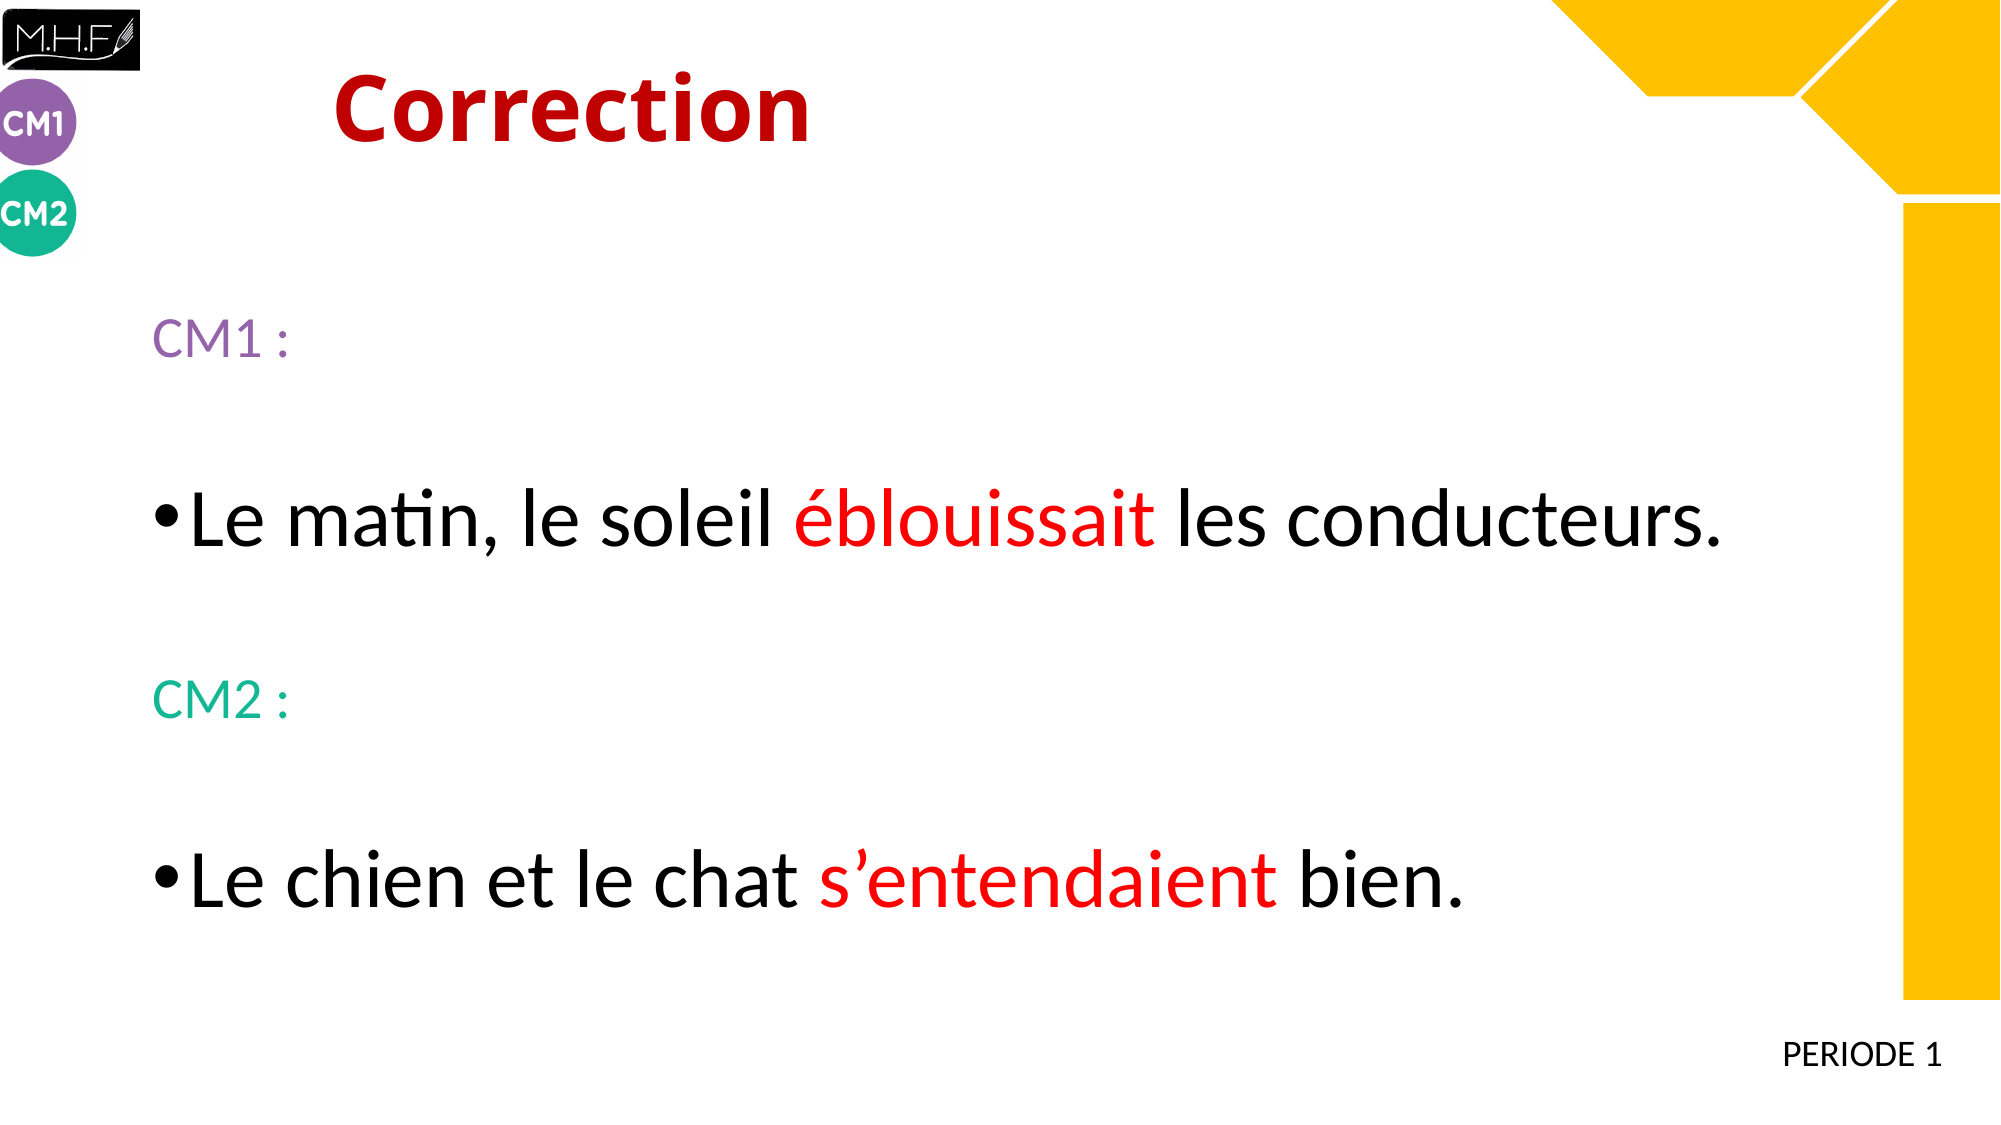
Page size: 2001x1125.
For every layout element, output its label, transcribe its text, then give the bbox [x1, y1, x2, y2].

title Correction [316, 3, 1863, 221]
text_box PERIODE 1 [1362, 1021, 1967, 1125]
text_box [1799, 0, 2000, 196]
text_box [1902, 202, 2000, 1001]
picture [0, 7, 140, 259]
list CM1 : Le matin, le soleil éblouissait les conducteurs. CM2 : Le chien et le chat s’entendaient bien. [137, 299, 1863, 1014]
text_box [1549, 0, 1892, 98]
